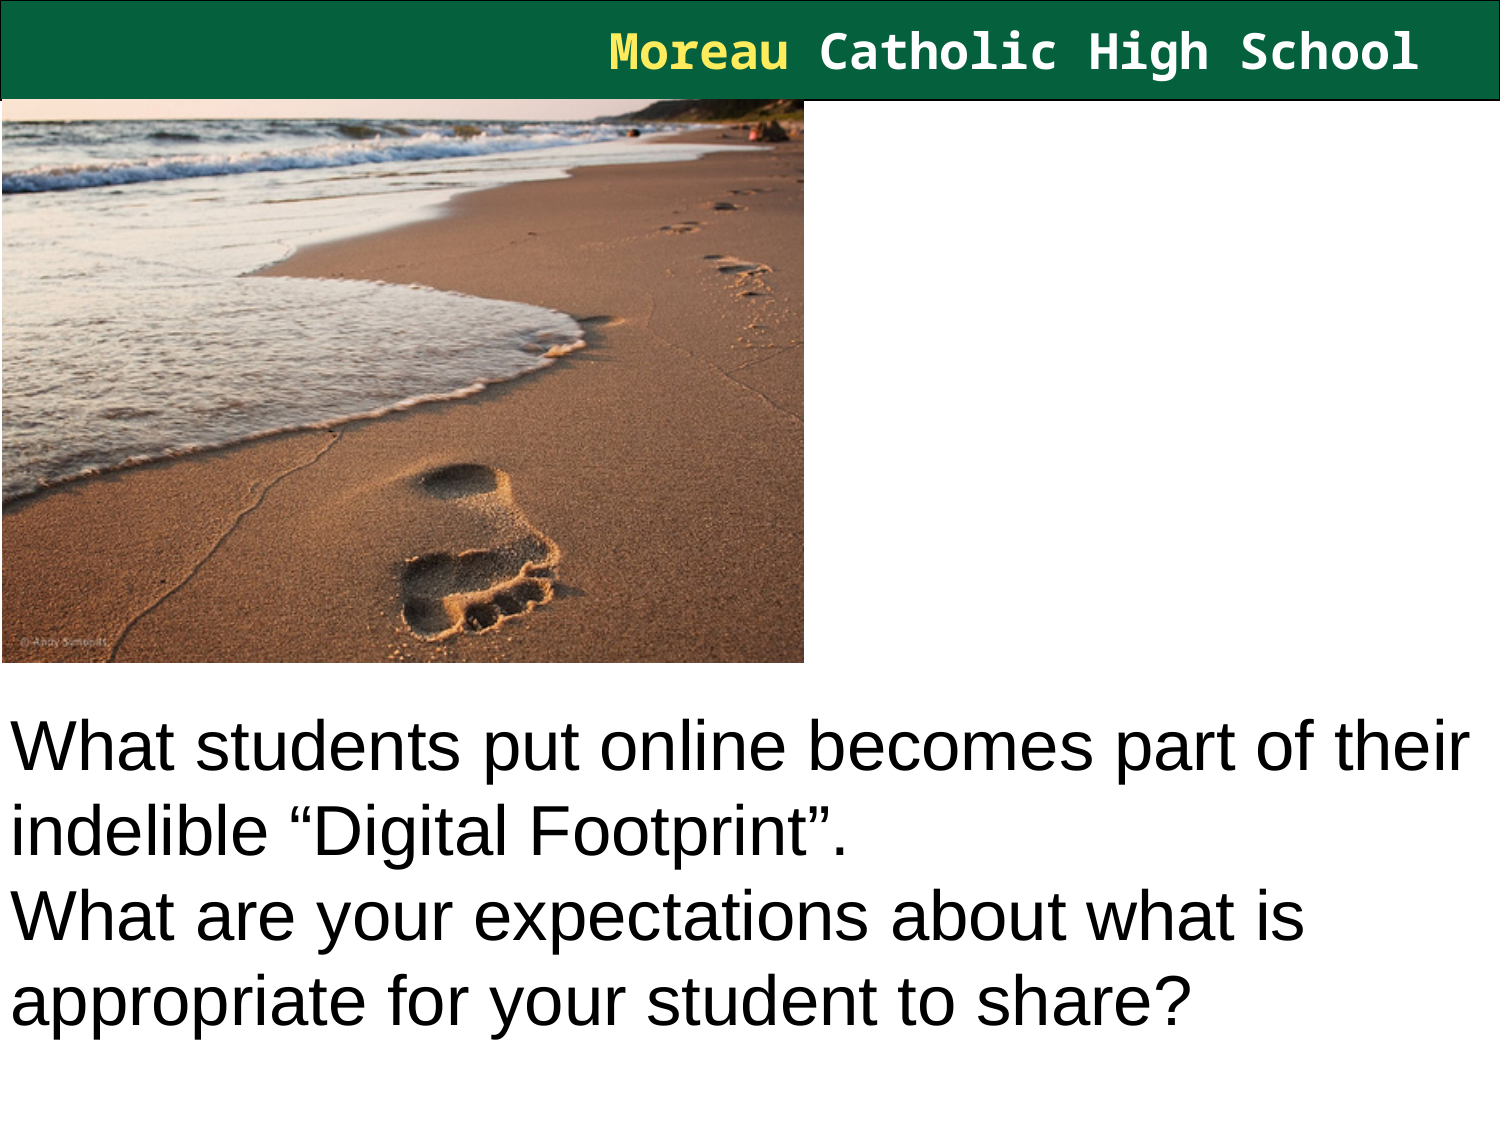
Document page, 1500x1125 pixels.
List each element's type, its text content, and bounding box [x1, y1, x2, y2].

picture [2, 99, 804, 664]
text_box What students put online becomes part of their indelible “Digital Footprint”. What are your expectations about what is appropriate for your student to share? [0, 694, 1497, 1045]
